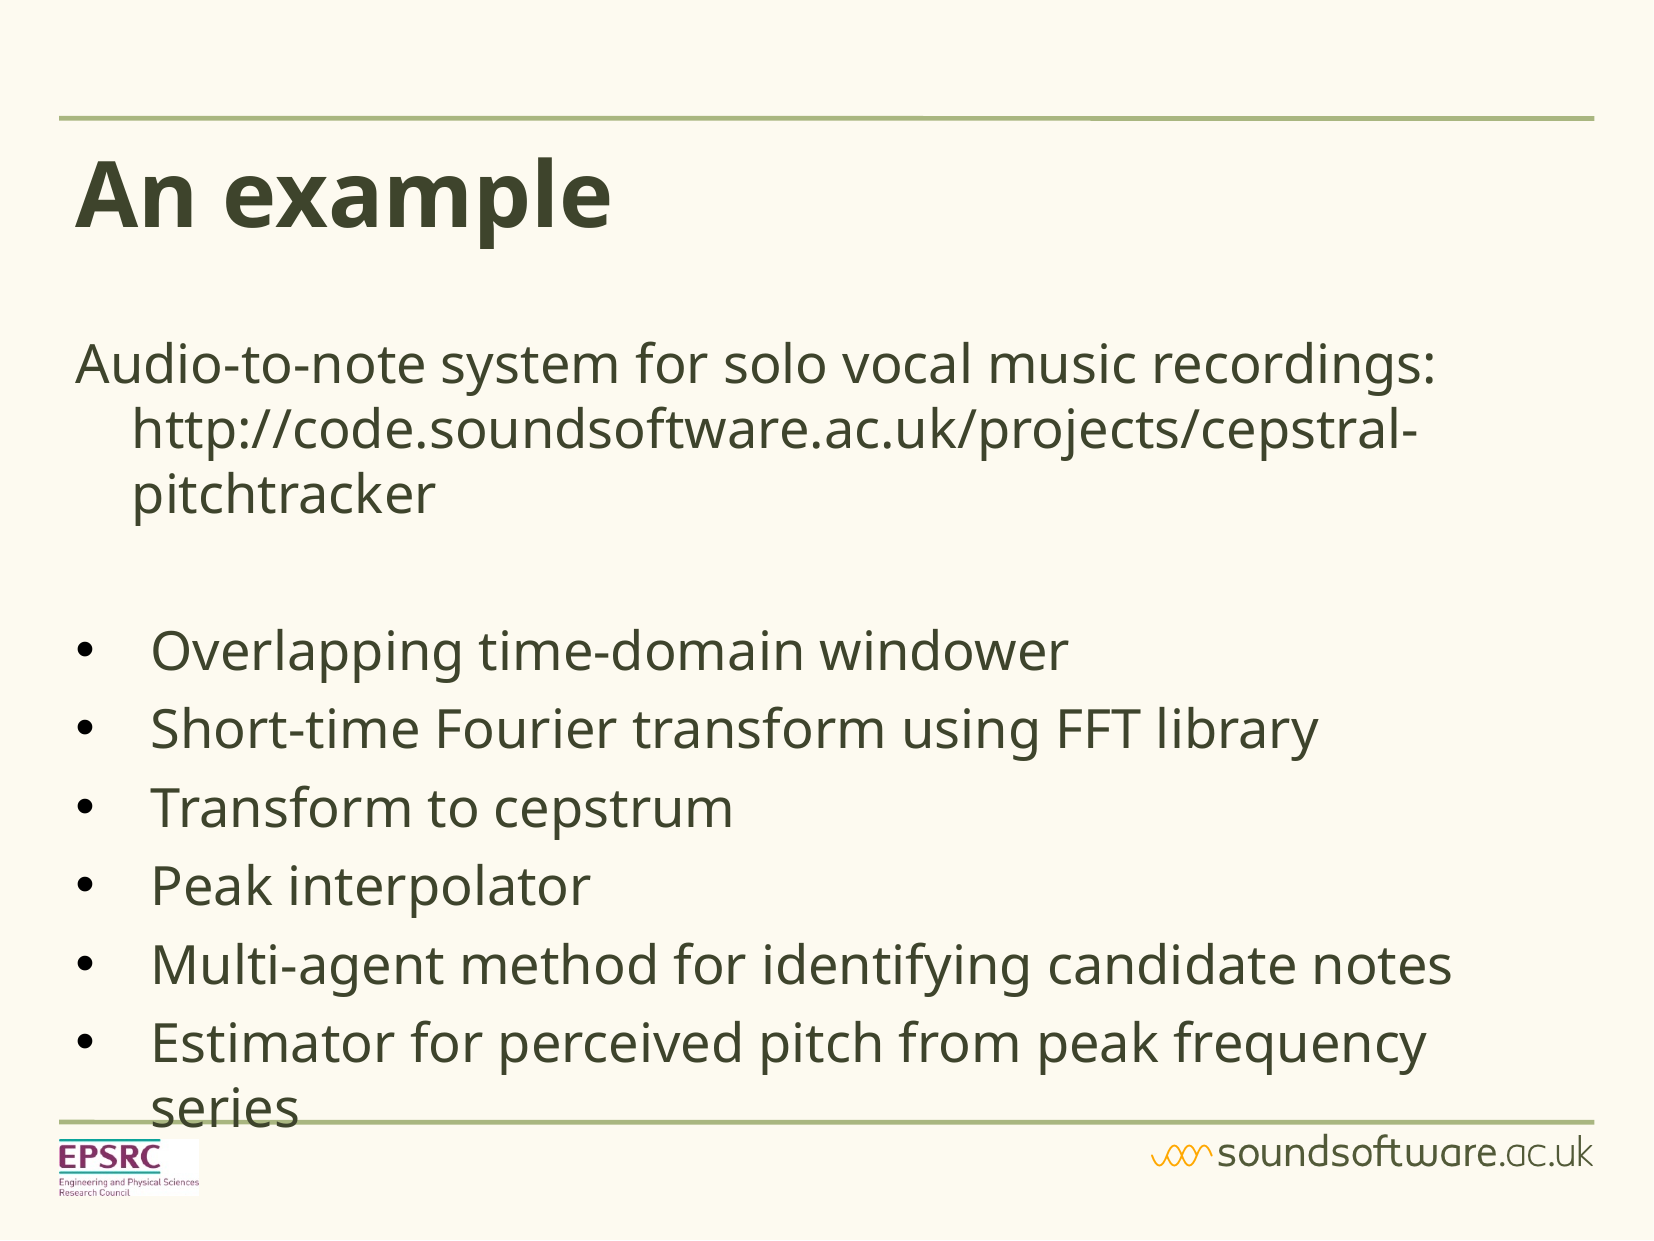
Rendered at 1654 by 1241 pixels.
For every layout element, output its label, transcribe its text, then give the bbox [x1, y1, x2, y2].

picture [1151, 1133, 1593, 1167]
list Audio-to-note system for solo vocal music recordings: http://code.soundsoftware.ac.uk/projects/cepstral-pitchtracker Overlapping time-domain windower Short-time Fourier transform using FFT library Transform to cepstrum Peak interpolator Multi-agent method for identifying candidate notes Estimator for perceived pitch from peak frequency series [59, 321, 1592, 1137]
title An example [59, 118, 1592, 263]
picture [59, 1139, 199, 1196]
